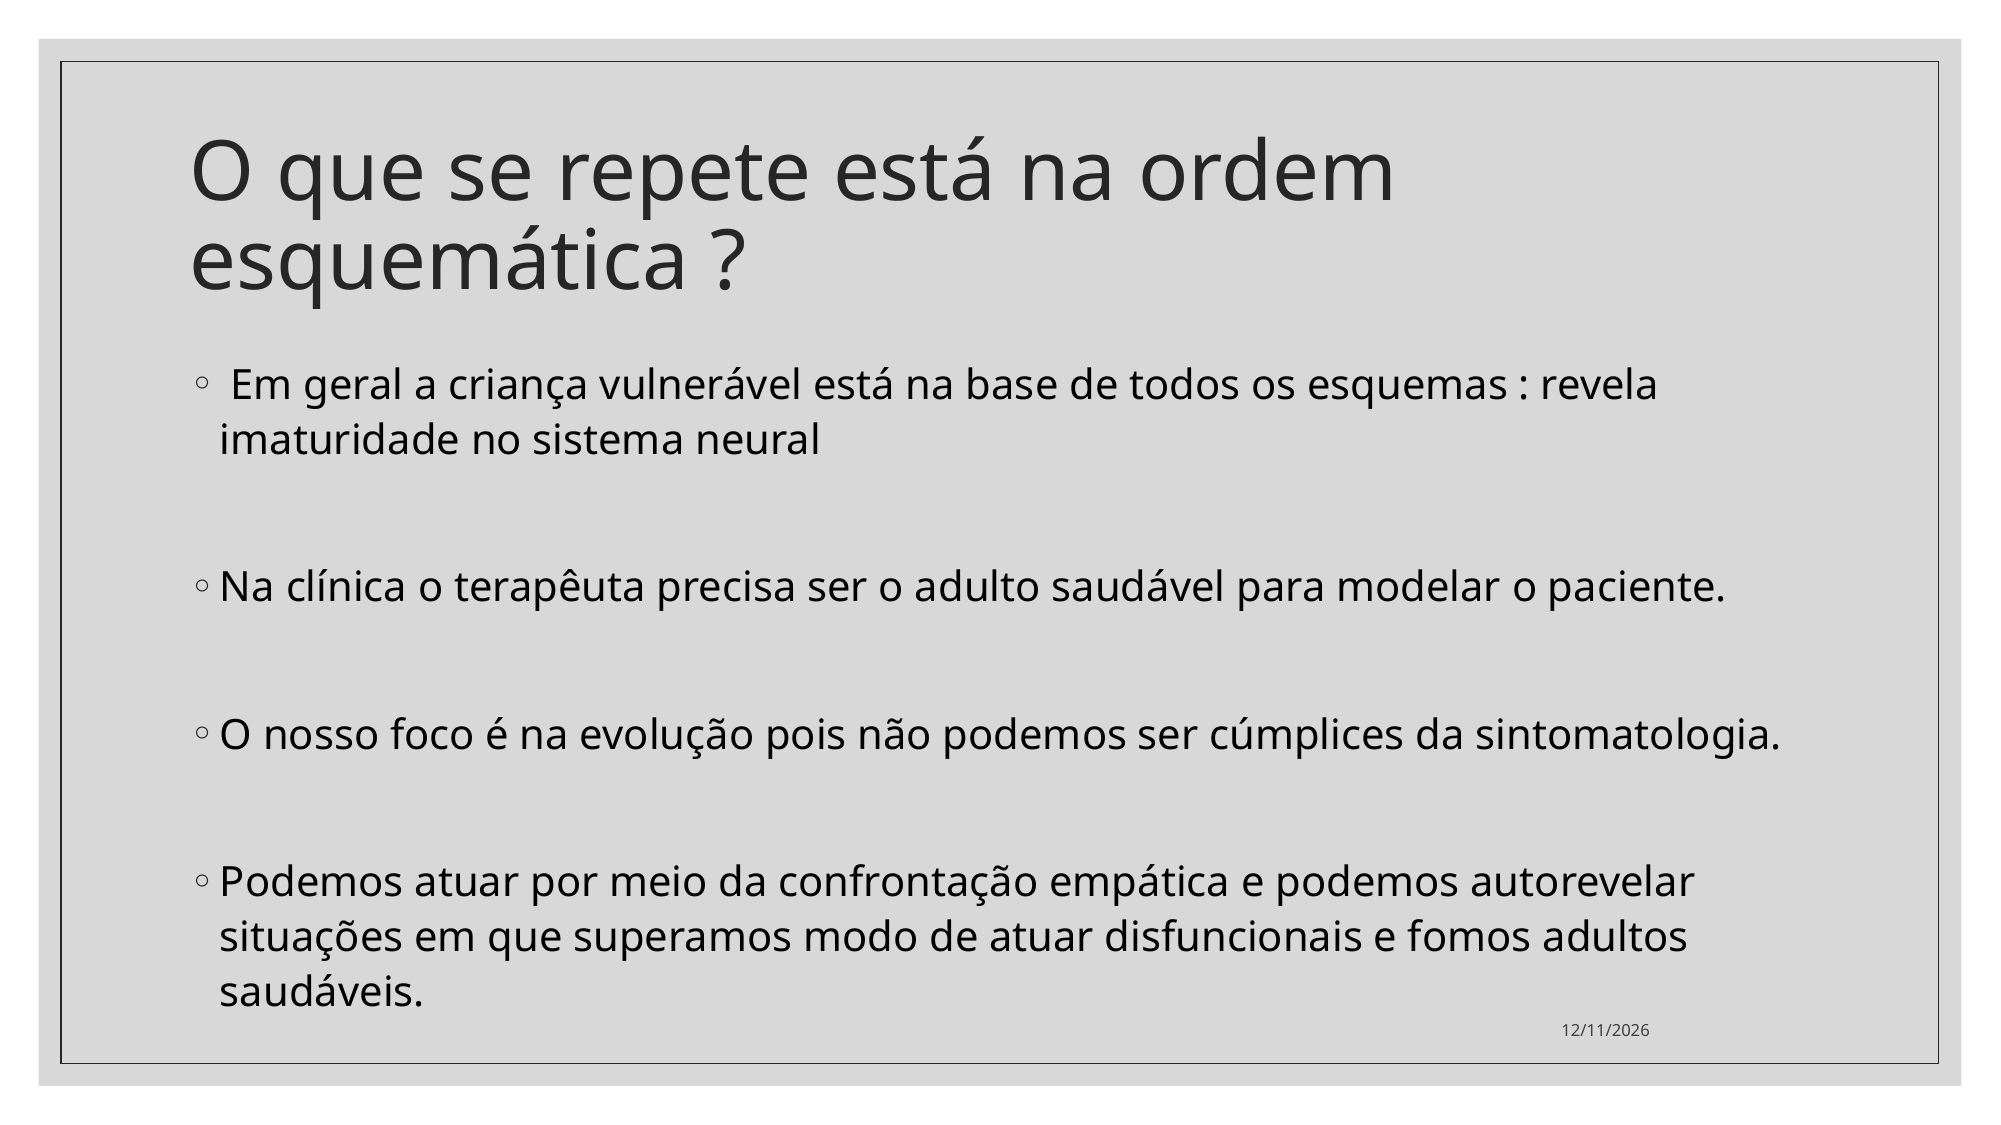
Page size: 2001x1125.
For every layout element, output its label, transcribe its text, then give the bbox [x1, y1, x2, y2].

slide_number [1190, 990, 1665, 1050]
list Em geral a criança vulnerável está na base de todos os esquemas : revela imaturidade no sistema neural Na clínica o terapêuta precisa ser o adulto saudável para modelar o paciente. O nosso foco é na evolução pois não podemos ser cúmplices da sintomatologia. Podemos atuar por meio da confrontação empática e podemos autorevelar situações em que superamos modo de atuar disfuncionais e fomos adultos saudáveis. [174, 345, 1825, 977]
title O que se repete está na ordem esquemática ? [174, 105, 1825, 331]
